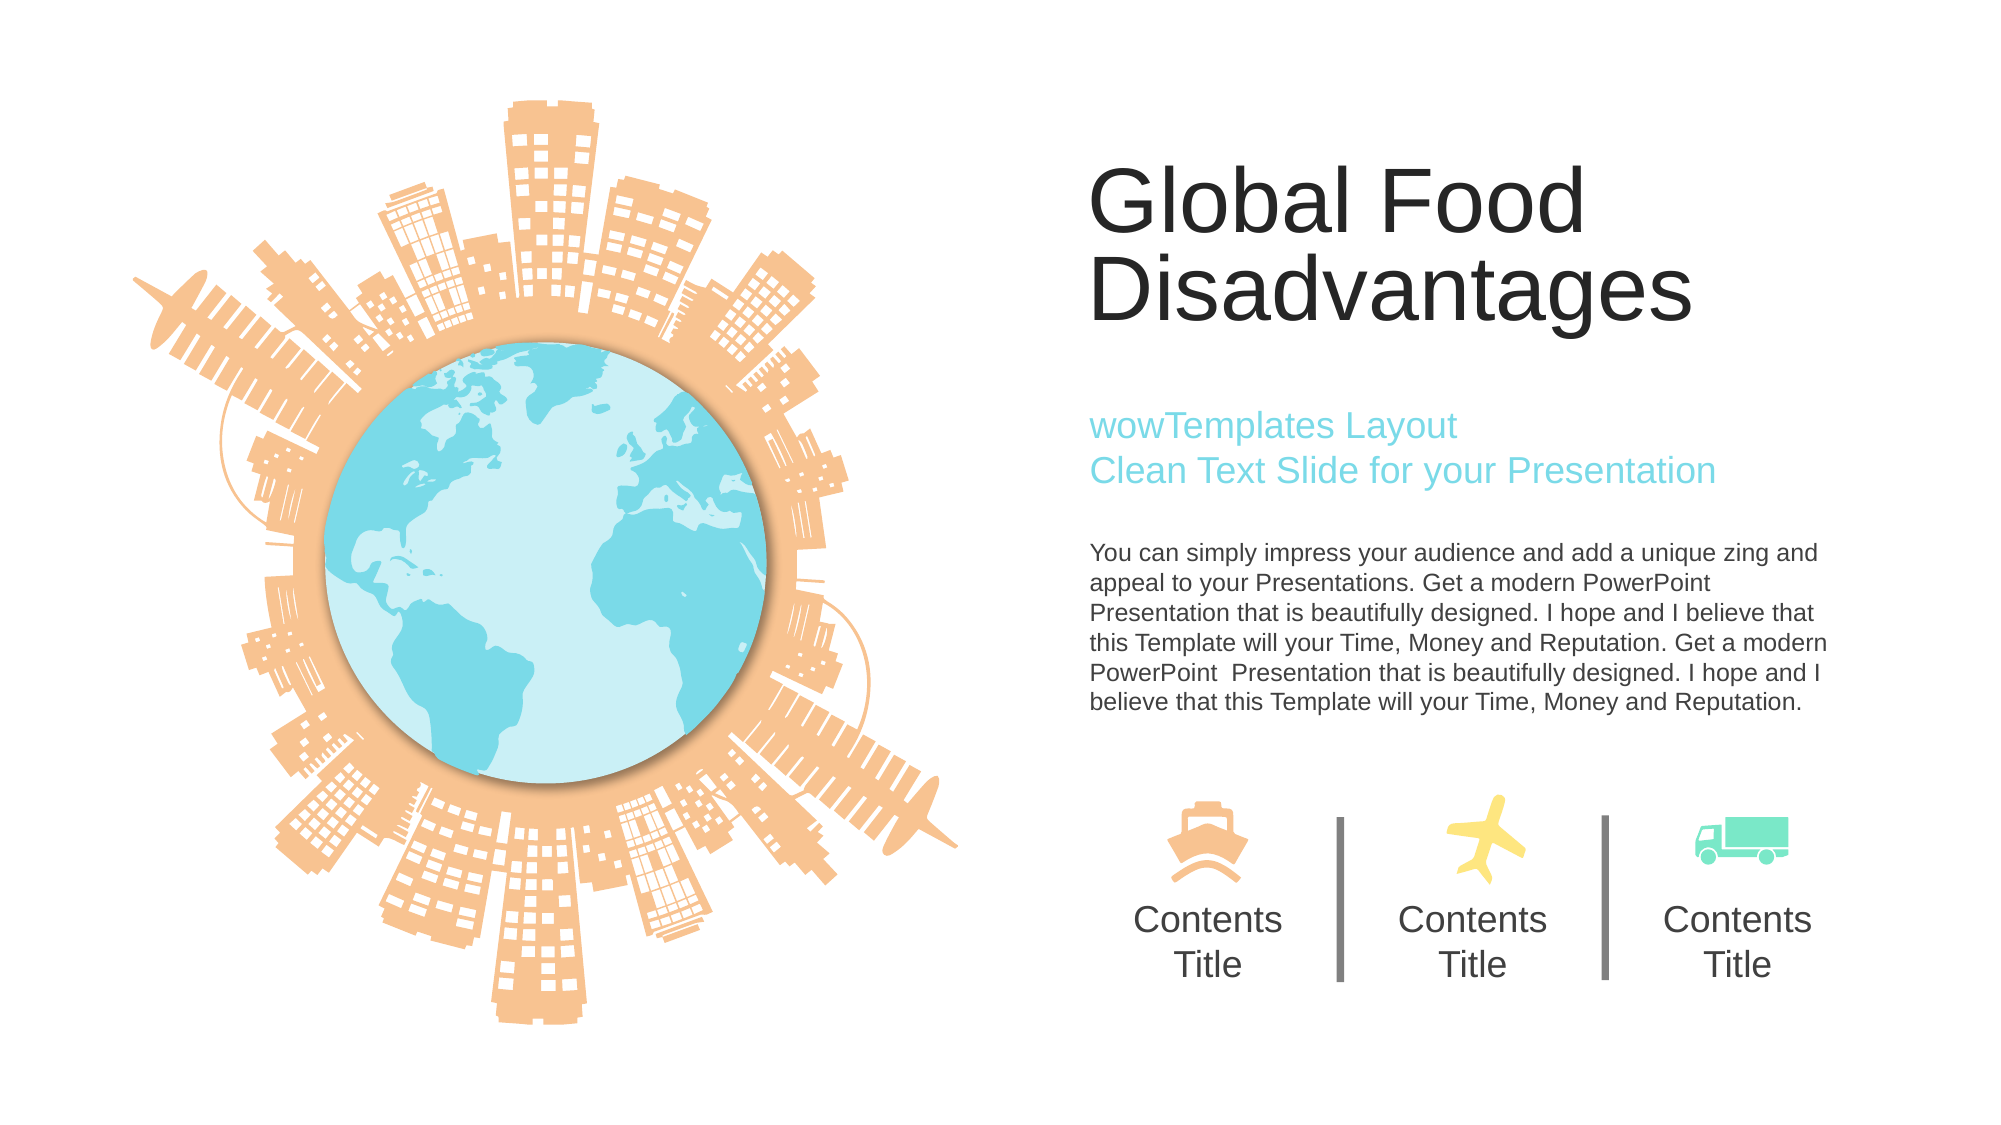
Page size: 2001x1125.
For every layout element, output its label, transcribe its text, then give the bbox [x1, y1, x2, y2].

text_box [1167, 801, 1249, 865]
text_box [1600, 814, 1610, 981]
text_box [1171, 860, 1242, 883]
text_box [1725, 817, 1789, 848]
text_box wowTemplates Layout Clean Text Slide for your Presentation [1074, 393, 1868, 499]
text_box [1336, 816, 1345, 983]
text_box Contents Title [1378, 887, 1567, 993]
text_box [1446, 794, 1526, 885]
text_box You can simply impress your audience and add a unique zing and appeal to your Presentations. Get a modern PowerPoint Presentation that is beautifully designed. I hope and I believe that this Template will your Time, Money and Reputation. Get a modern PowerPoint Presentation that is beautifully designed. I hope and I believe that this Template will your Time, Money and Reputation. [1074, 528, 1868, 724]
text_box Global Food Disadvantages [1073, 154, 1899, 346]
text_box [274, 768, 421, 875]
text_box [132, 100, 712, 780]
text_box [378, 346, 958, 1025]
text_box Contents Title [1113, 887, 1302, 993]
text_box [669, 250, 816, 357]
text_box [1695, 824, 1789, 865]
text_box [324, 341, 767, 784]
text_box Contents Title [1643, 887, 1832, 993]
